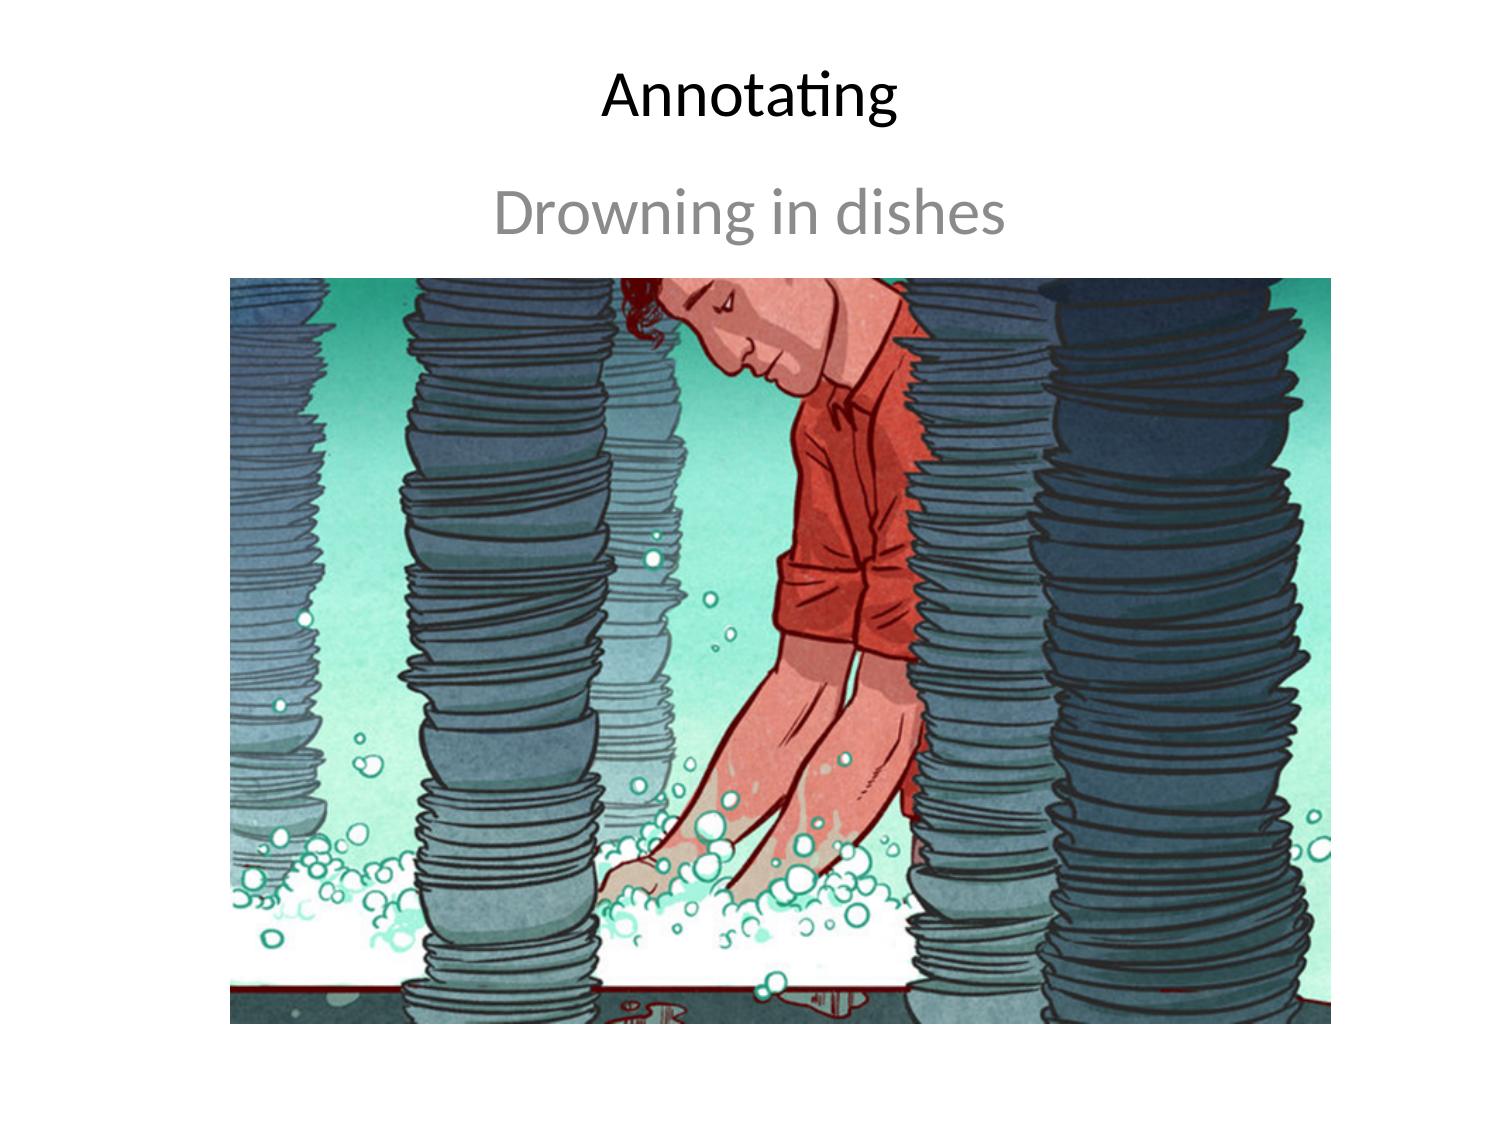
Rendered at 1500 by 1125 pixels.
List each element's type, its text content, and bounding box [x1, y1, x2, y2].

subtitle Drowning in dishes [225, 160, 1275, 281]
picture [229, 278, 1332, 1024]
title Annotating [112, 42, 1388, 138]
